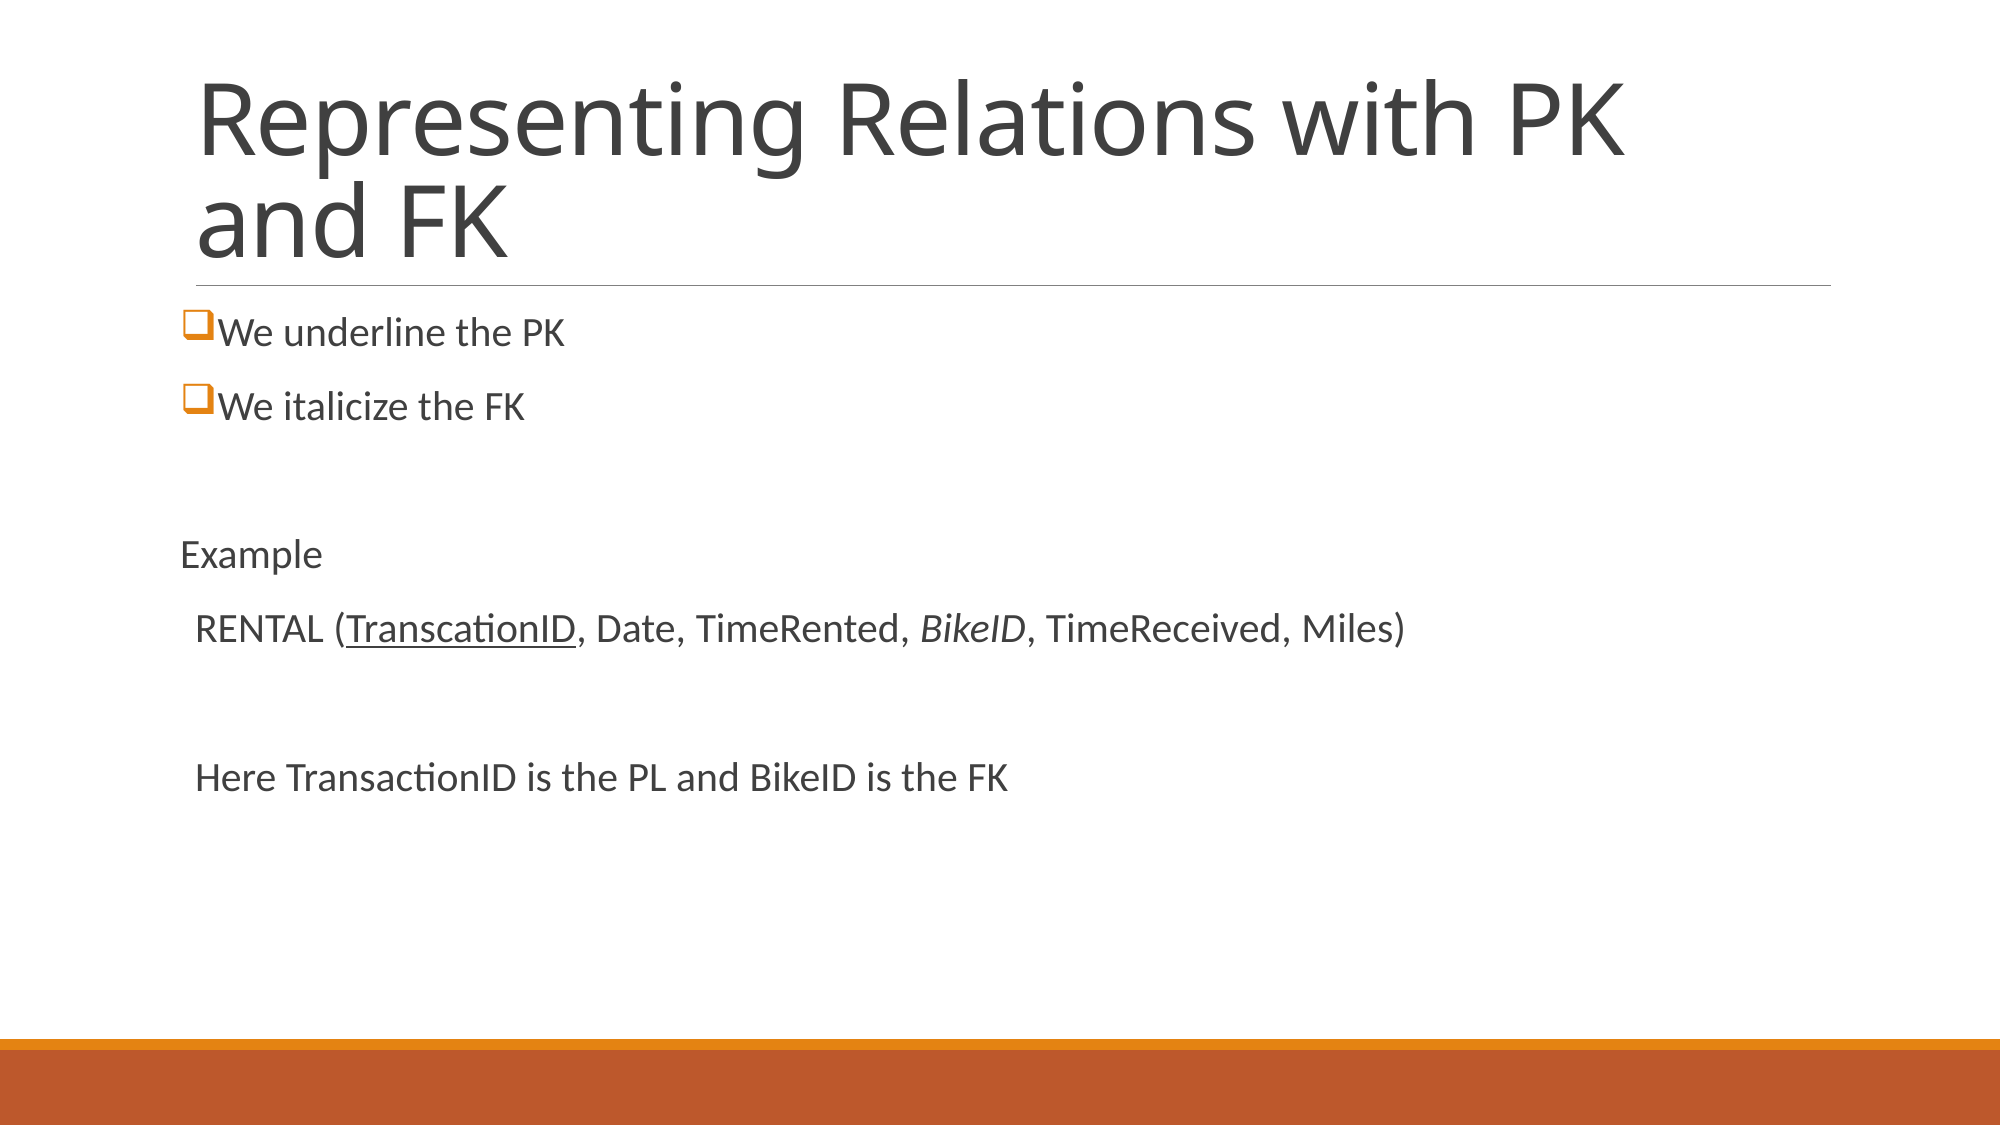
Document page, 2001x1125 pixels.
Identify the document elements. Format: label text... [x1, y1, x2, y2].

title Representing Relations with PK and FK [180, 47, 1830, 285]
list We underline the PK We italicize the FK Example RENTAL (TranscationID, Date, TimeRented, BikeID, TimeReceived, Miles) Here TransactionID is the PL and BikeID is the FK [180, 302, 1830, 963]
